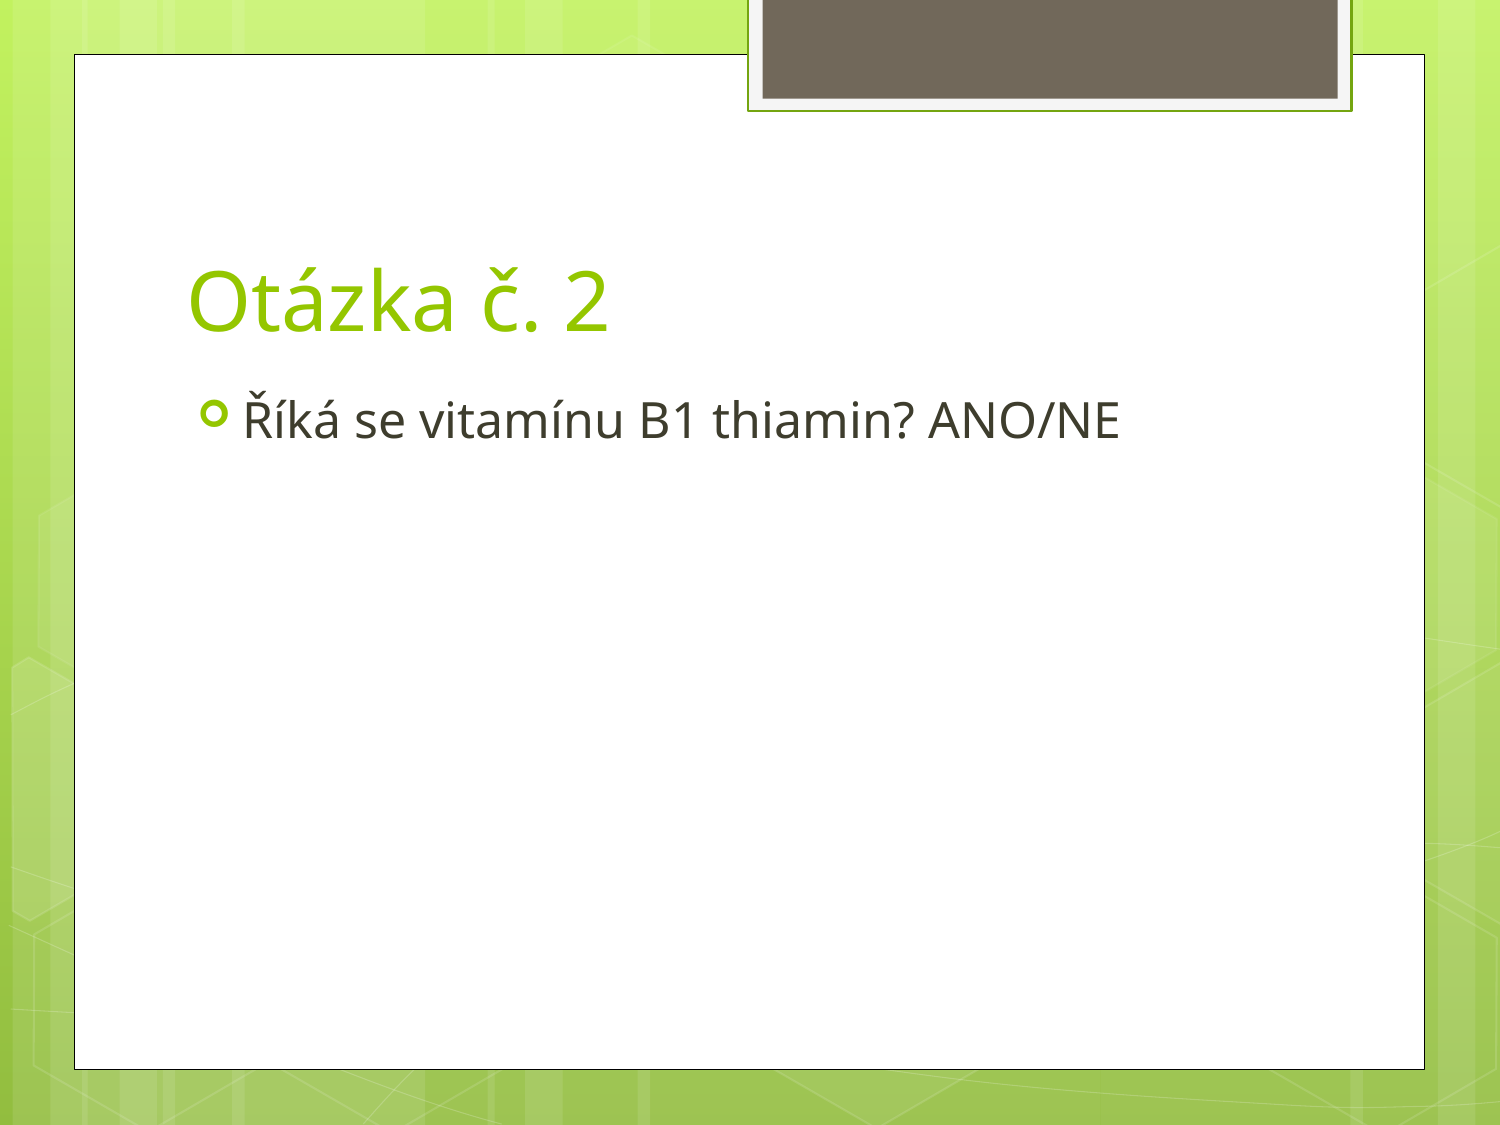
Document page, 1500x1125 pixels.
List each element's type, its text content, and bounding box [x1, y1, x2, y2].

title Otázka č. 2 [171, 168, 1324, 357]
list Říká se vitamínu B1 thiamin? ANO/NE [171, 381, 1283, 957]
